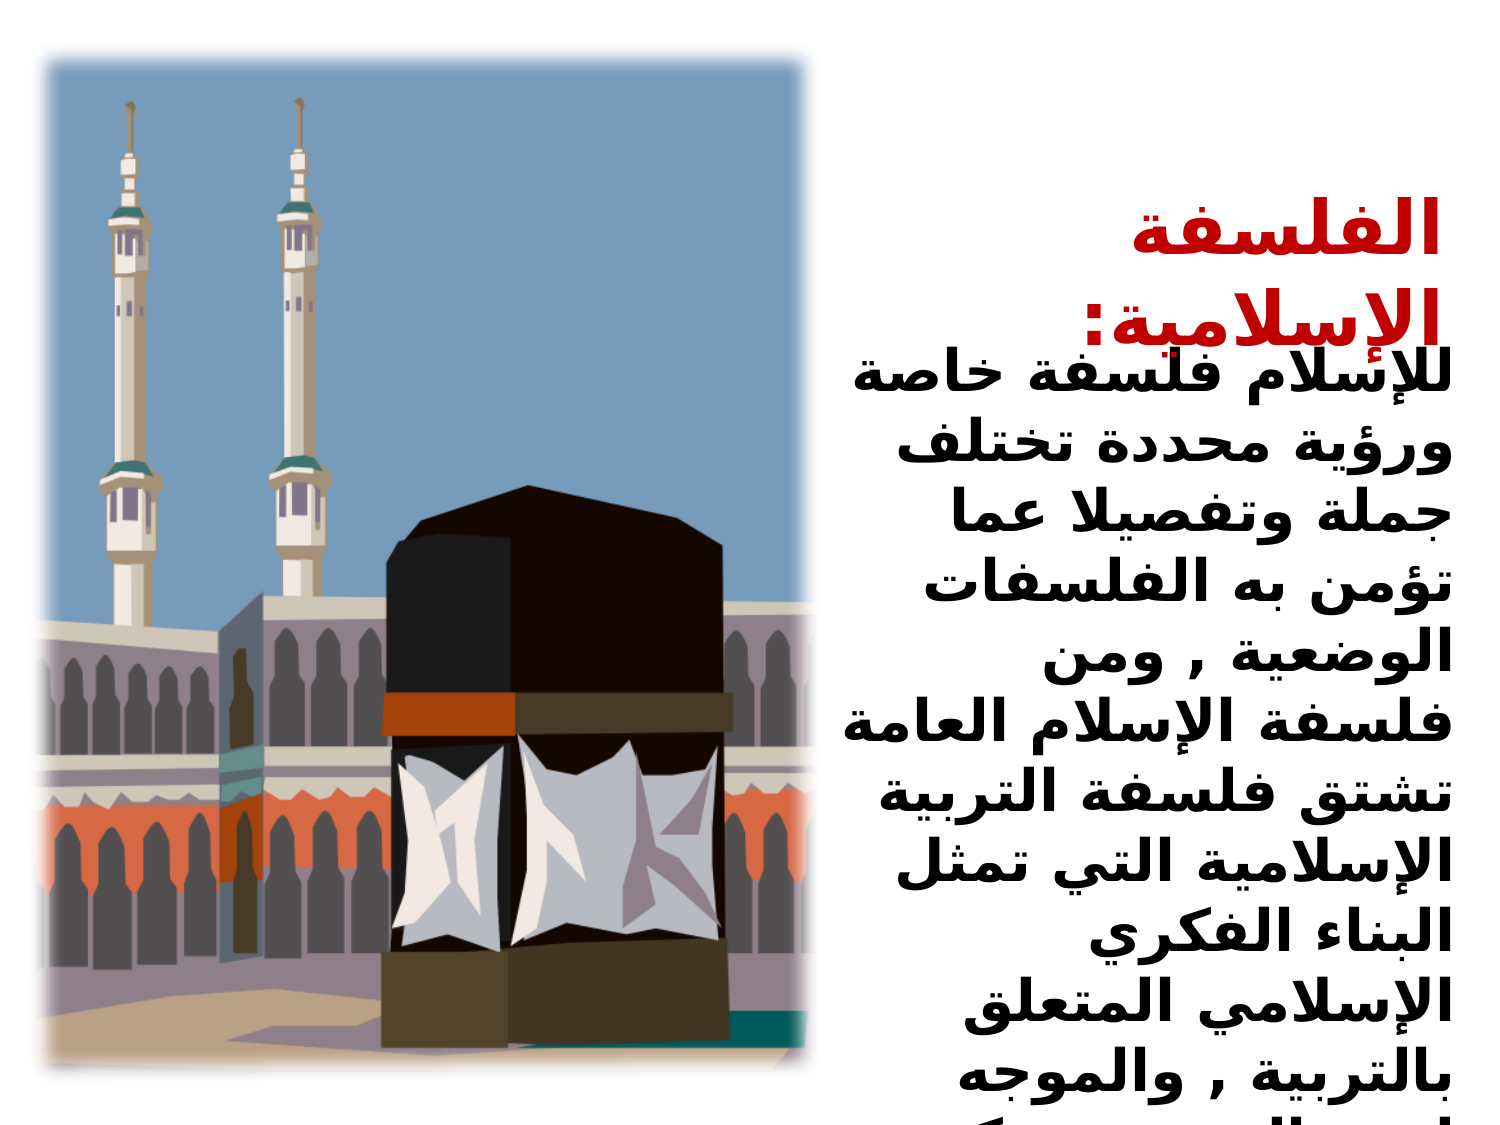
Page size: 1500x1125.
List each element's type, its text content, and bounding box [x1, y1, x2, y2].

text_box الفلسفة الإسلامية: [998, 172, 1459, 413]
text_box للإسلام فلسفة خاصة ورؤية محددة تختلف جملة وتفصيلا عما تؤمن به الفلسفات الوضعية , ومن فلسفة الإسلام العامة تشتق فلسفة التربية الإسلامية التي تمثل البناء الفكري الإسلامي المتعلق بالتربية , والموجه لهذه التربية , وتكمن وظيفة الفلسفة الإسلامية في تشكيل الإطار العام الذي يجب أن تسير عليه في حدوده في تربية أجيالنا المسلمة. [820, 326, 1471, 1125]
picture [29, 42, 822, 1083]
